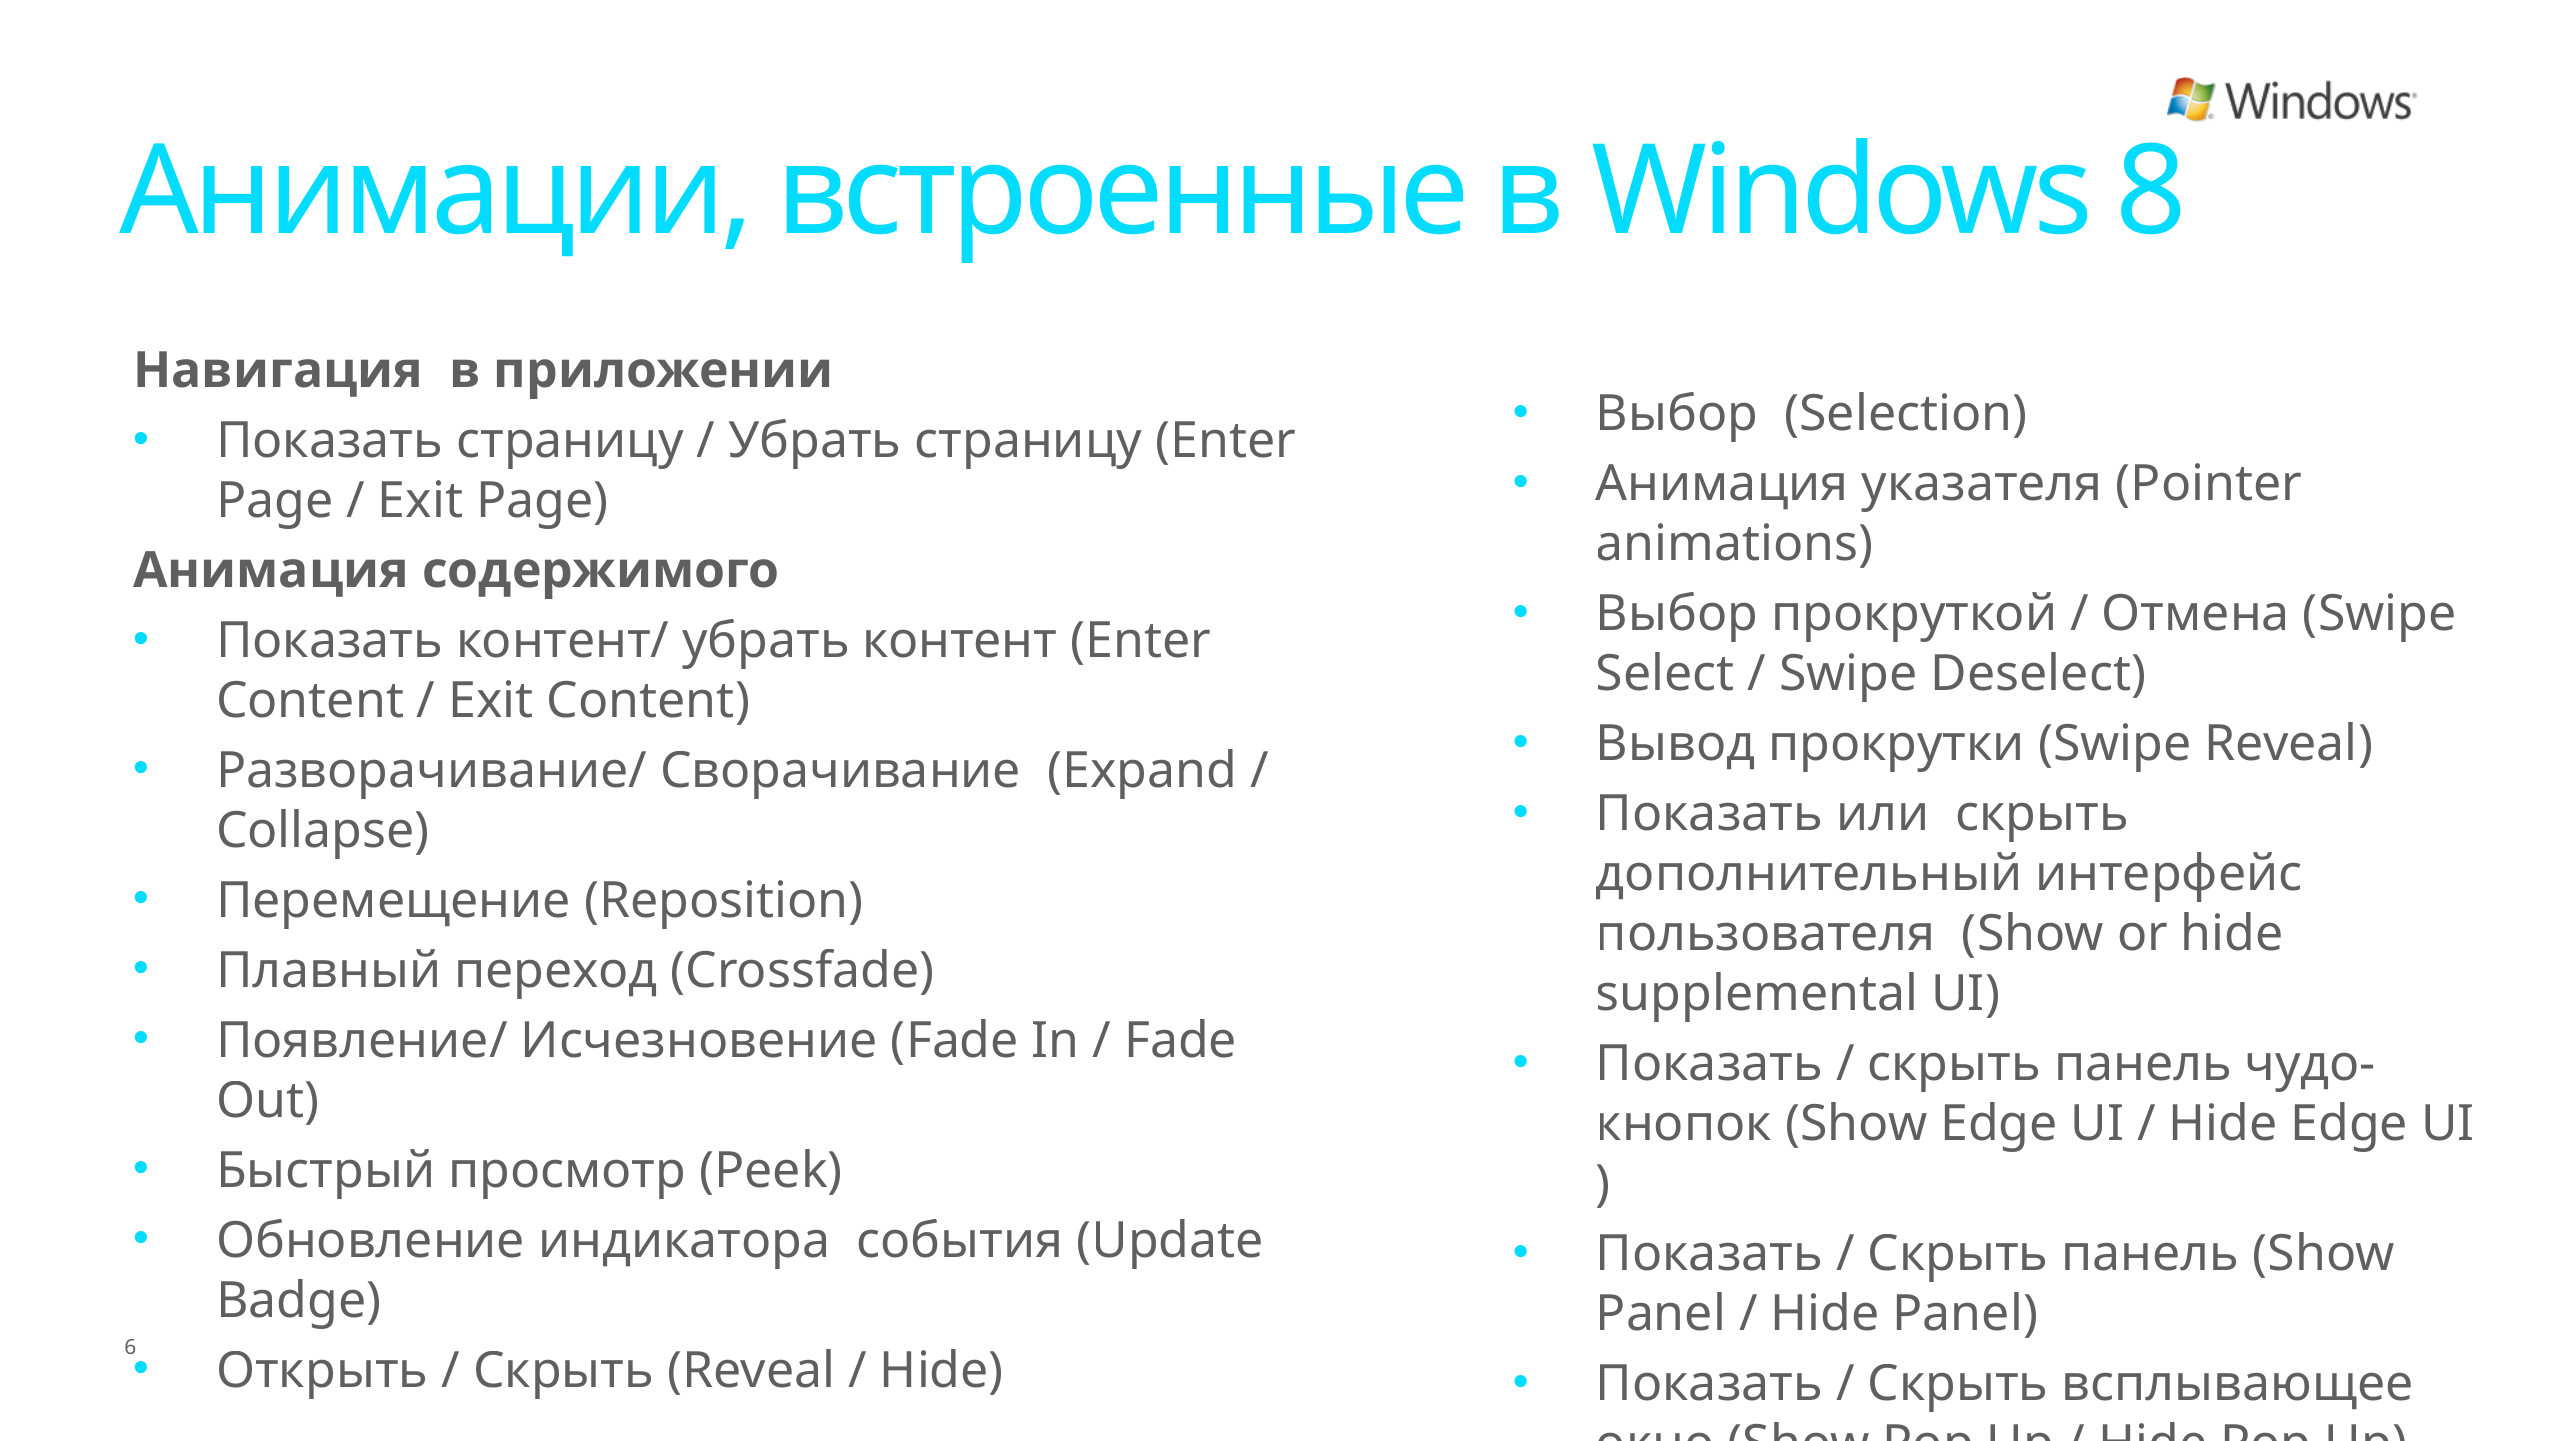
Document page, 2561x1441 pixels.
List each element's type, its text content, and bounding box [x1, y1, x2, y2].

title Анимации, встроенные в Windows 8 [119, 23, 2462, 261]
list Навигация в приложении Показать страницу / Убрать страницу (Enter Page / Exit Page) Анимация содержимого Показать контент/ убрать контент (Enter Content / Exit Content) Разворачивание/ Сворачивание (Expand / Collapse) Перемещение (Reposition) Плавный переход (Crossfade) Появление/ Исчезновение (Fade In / Fade Out) Быстрый просмотр (Peek) Обновление индикатора события (Update Badge) Открыть / Скрыть (Reveal / Hide) [36, 337, 1313, 1307]
list Выбор (Selection) Анимация указателя (Pointer animations) Выбор прокруткой / Отмена (Swipe Select / Swipe Deselect) Вывод прокрутки (Swipe Reveal) Показать или скрыть дополнительный интерфейс пользователя (Show or hide supplemental UI) Показать / скрыть панель чудо-кнопок (Show Edge UI / Hide Edge UI ) Показать / Скрыть панель (Show Panel / Hide Panel) Показать / Скрыть всплывающее окно (Show Pop Up / Hide Pop Up) [1416, 380, 2482, 1314]
